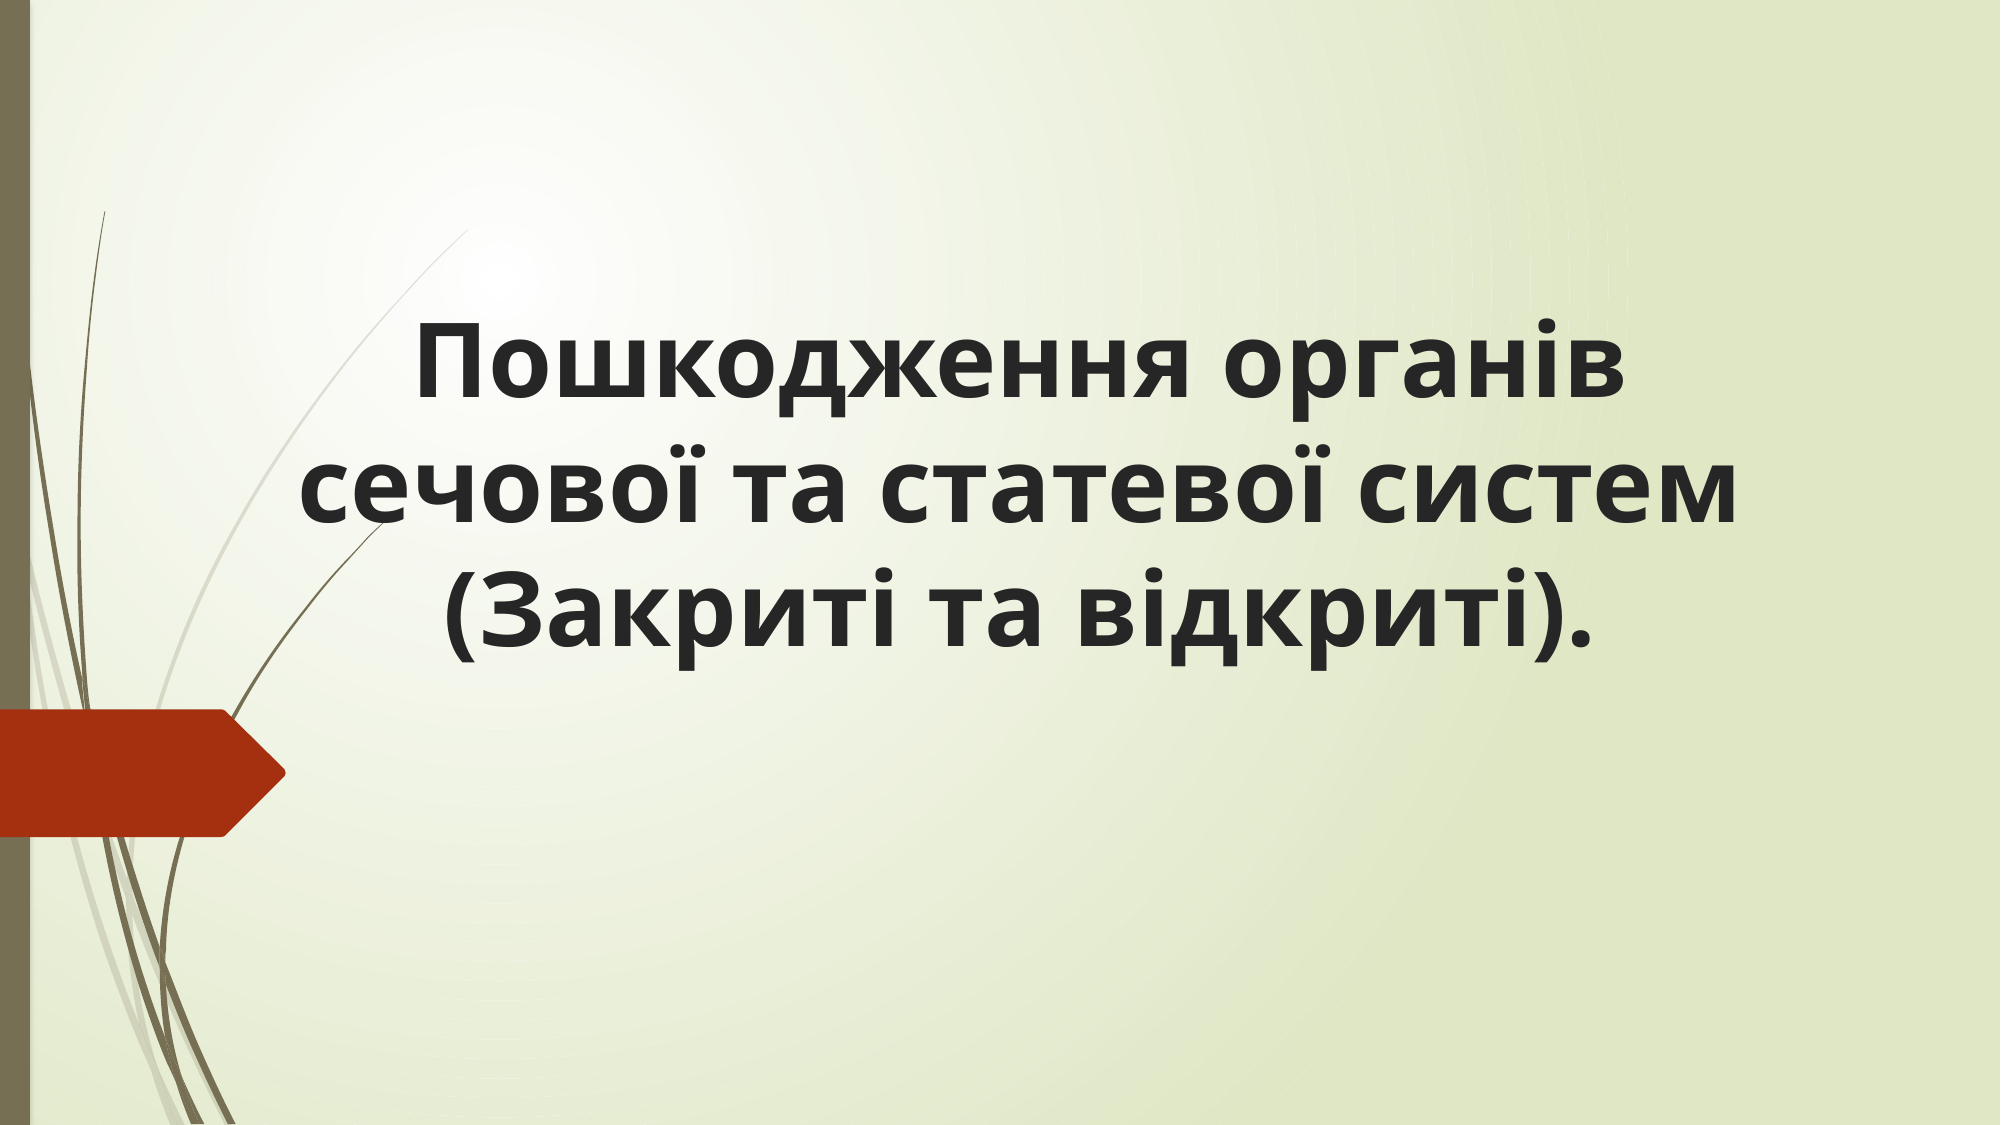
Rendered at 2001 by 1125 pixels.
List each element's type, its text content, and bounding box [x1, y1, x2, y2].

title Пошкодження органів сечової та статевої систем (Закриті та відкриті). [270, 282, 1770, 675]
